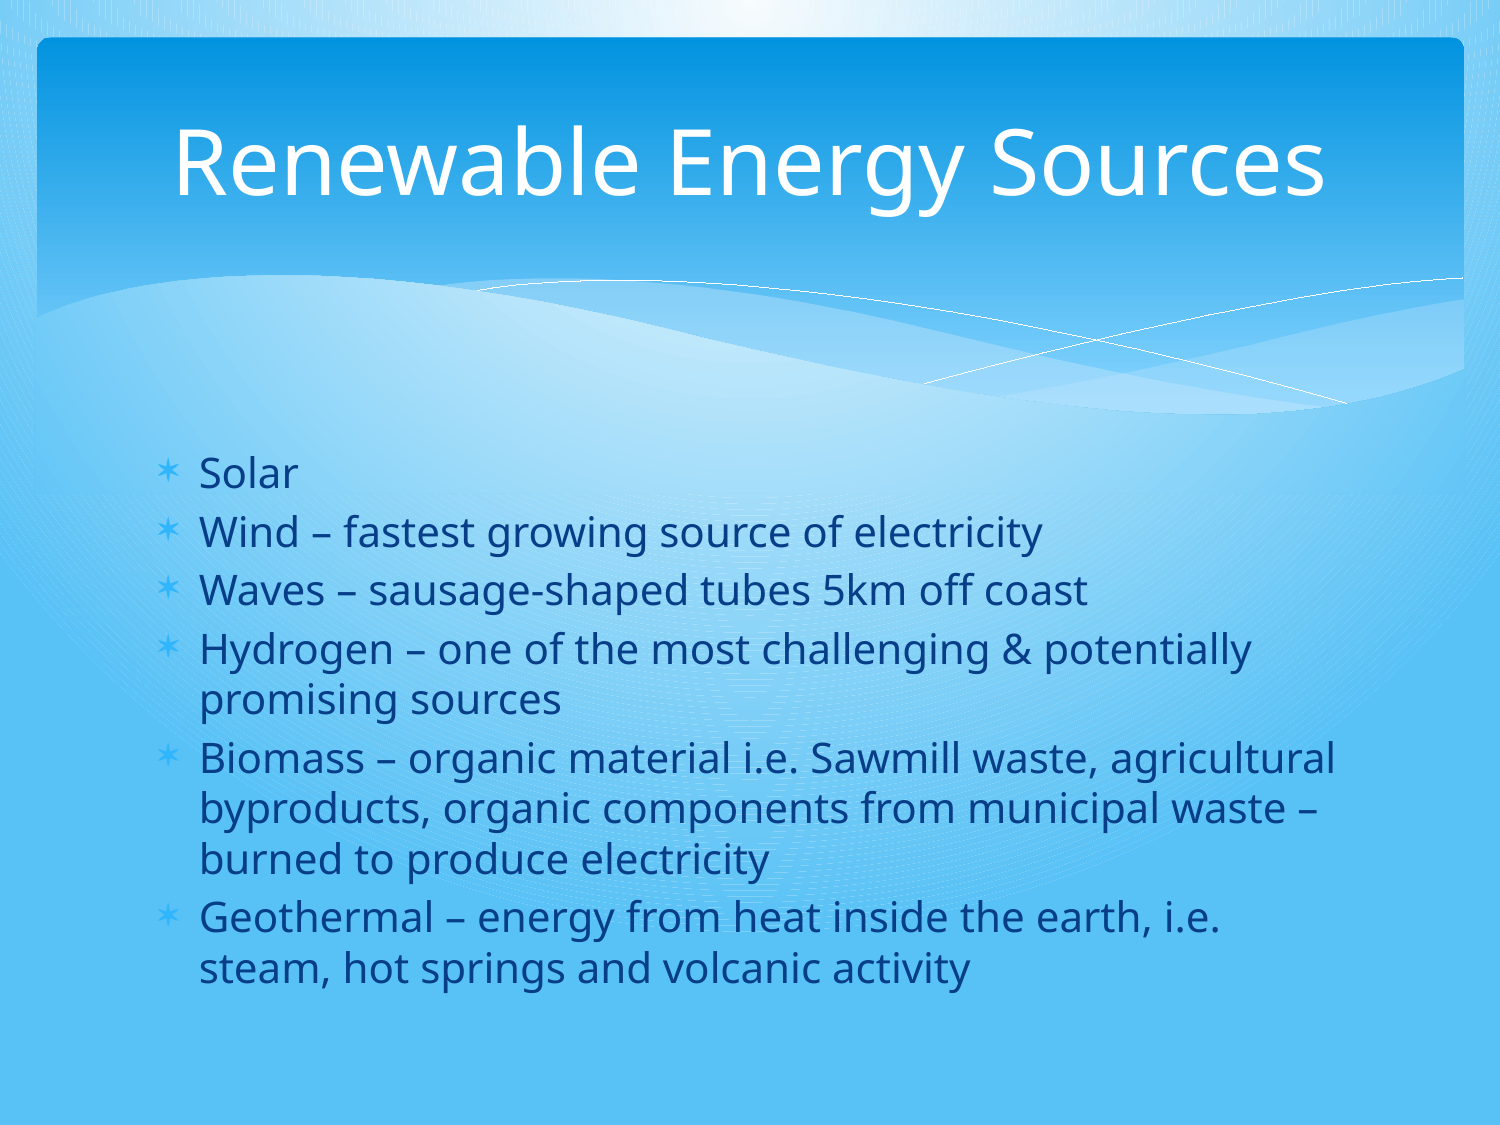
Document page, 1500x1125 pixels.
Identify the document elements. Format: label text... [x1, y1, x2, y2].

title Renewable Energy Sources [75, 55, 1425, 261]
list Solar Wind – fastest growing source of electricity Waves – sausage-shaped tubes 5km off coast Hydrogen – one of the most challenging & potentially promising sources Biomass – organic material i.e. Sawmill waste, agricultural byproducts, organic components from municipal waste – burned to produce electricity Geothermal – energy from heat inside the earth, i.e. steam, hot springs and volcanic activity [143, 438, 1359, 1005]
